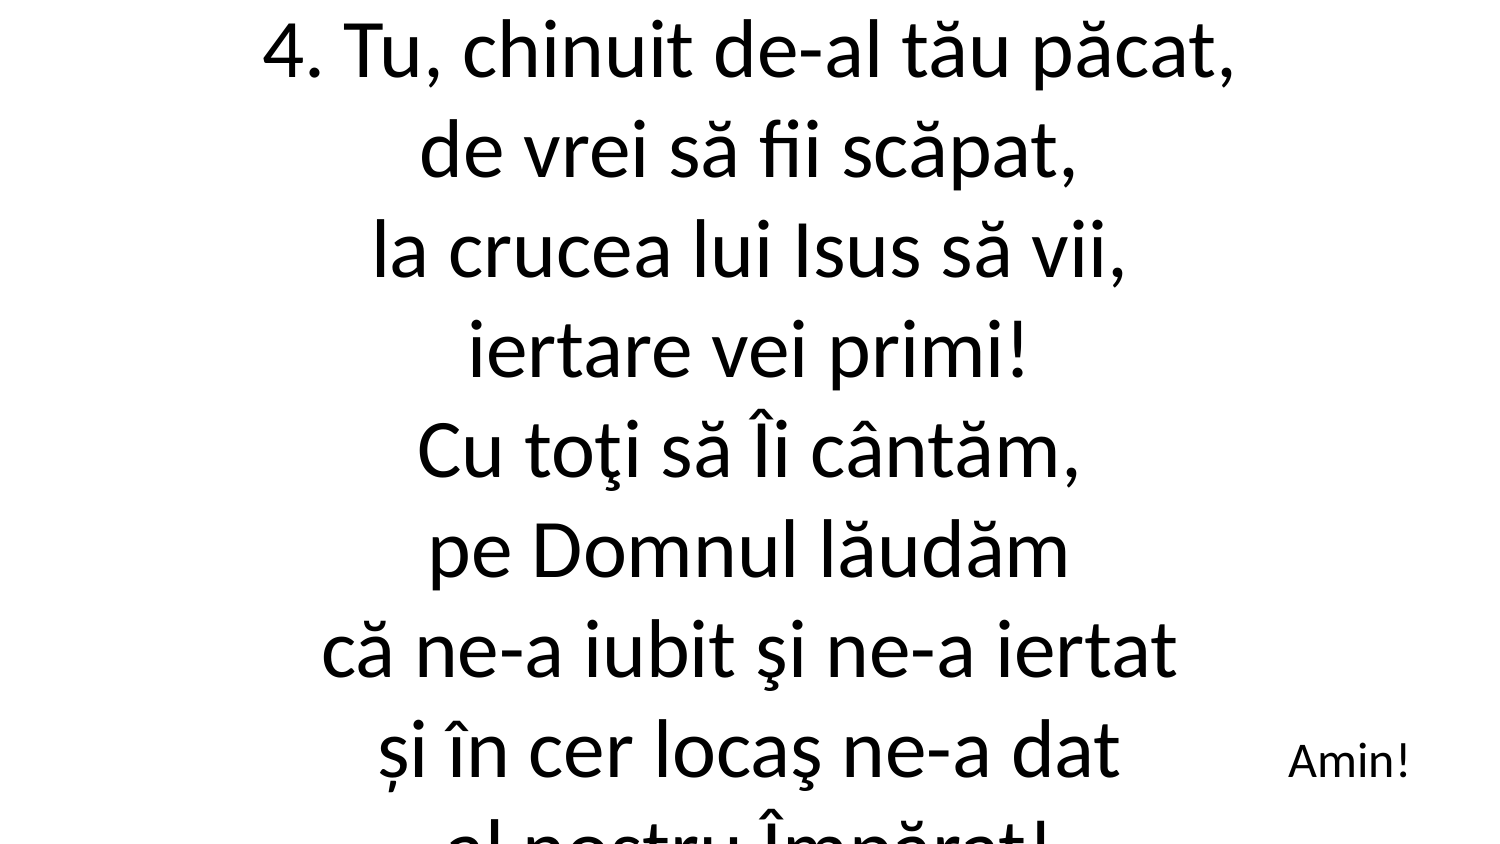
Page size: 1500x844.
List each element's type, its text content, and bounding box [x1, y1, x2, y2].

text_box 4. Tu, chinuit de-al tău păcat, de vrei să fii scăpat, la crucea lui Isus să vii, iertare vei primi! Cu toţi să Îi cântăm, pe Domnul lăudăm că ne-a iubit şi ne-a iertat și în cer locaş ne-a dat al nostru Împărat! [247, 0, 1253, 844]
text_box Amin! [1273, 674, 1427, 795]
